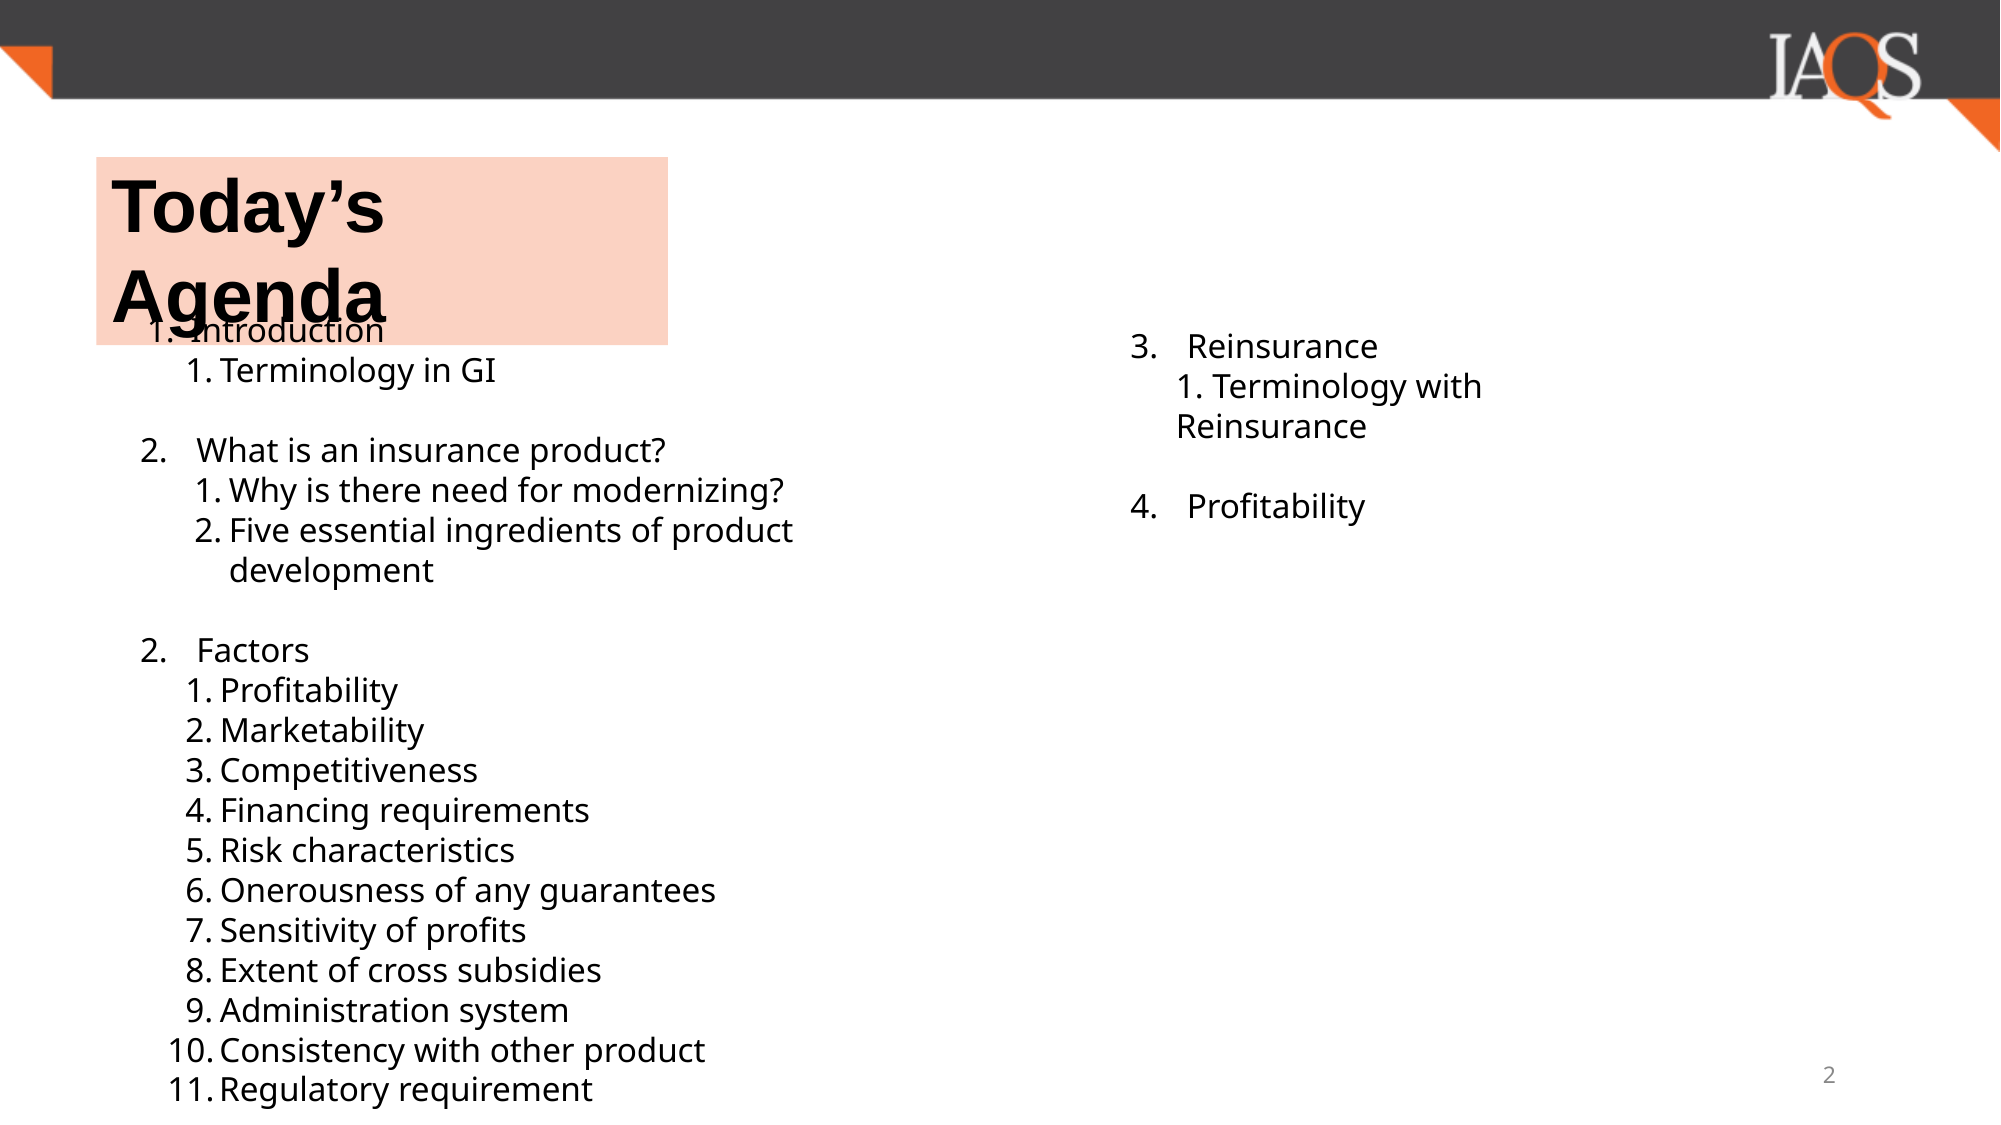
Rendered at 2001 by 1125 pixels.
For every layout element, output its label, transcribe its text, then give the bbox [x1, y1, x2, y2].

text_box Reinsurance 1. Terminology with Reinsurance Profitability [1128, 322, 1652, 525]
title Today’s Agenda [96, 157, 668, 346]
list Introduction Terminology in GI What is an insurance product? Why is there need for modernizing? Five essential ingredients of product development Factors Profitability Marketability Competitiveness Financing requirements Risk characteristics Onerousness of any guarantees Sensitivity of profits Extent of cross subsidies Administration system Consistency with other product Regulatory requirement [137, 307, 964, 1109]
picture [0, 0, 2000, 152]
slide_number ‹#› [1820, 1057, 1857, 1125]
